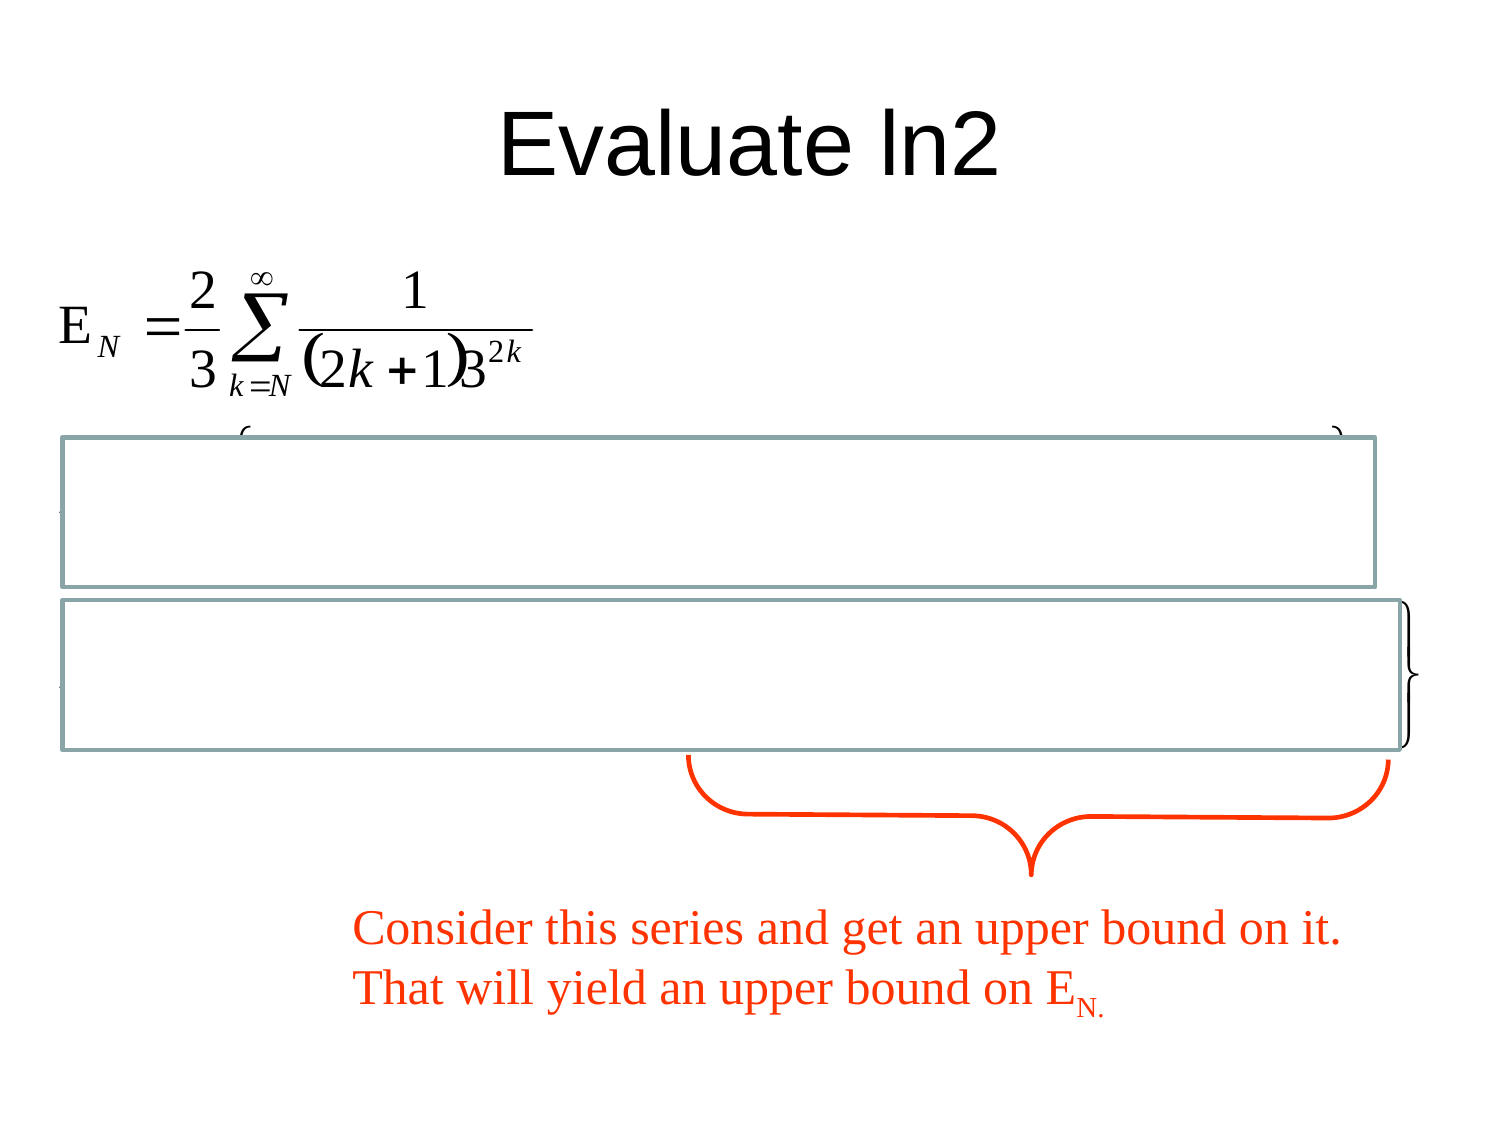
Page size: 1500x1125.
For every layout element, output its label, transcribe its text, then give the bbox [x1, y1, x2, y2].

title Evaluate ln2 [74, 44, 1426, 233]
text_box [337, 756, 1389, 1023]
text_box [49, 249, 1430, 760]
